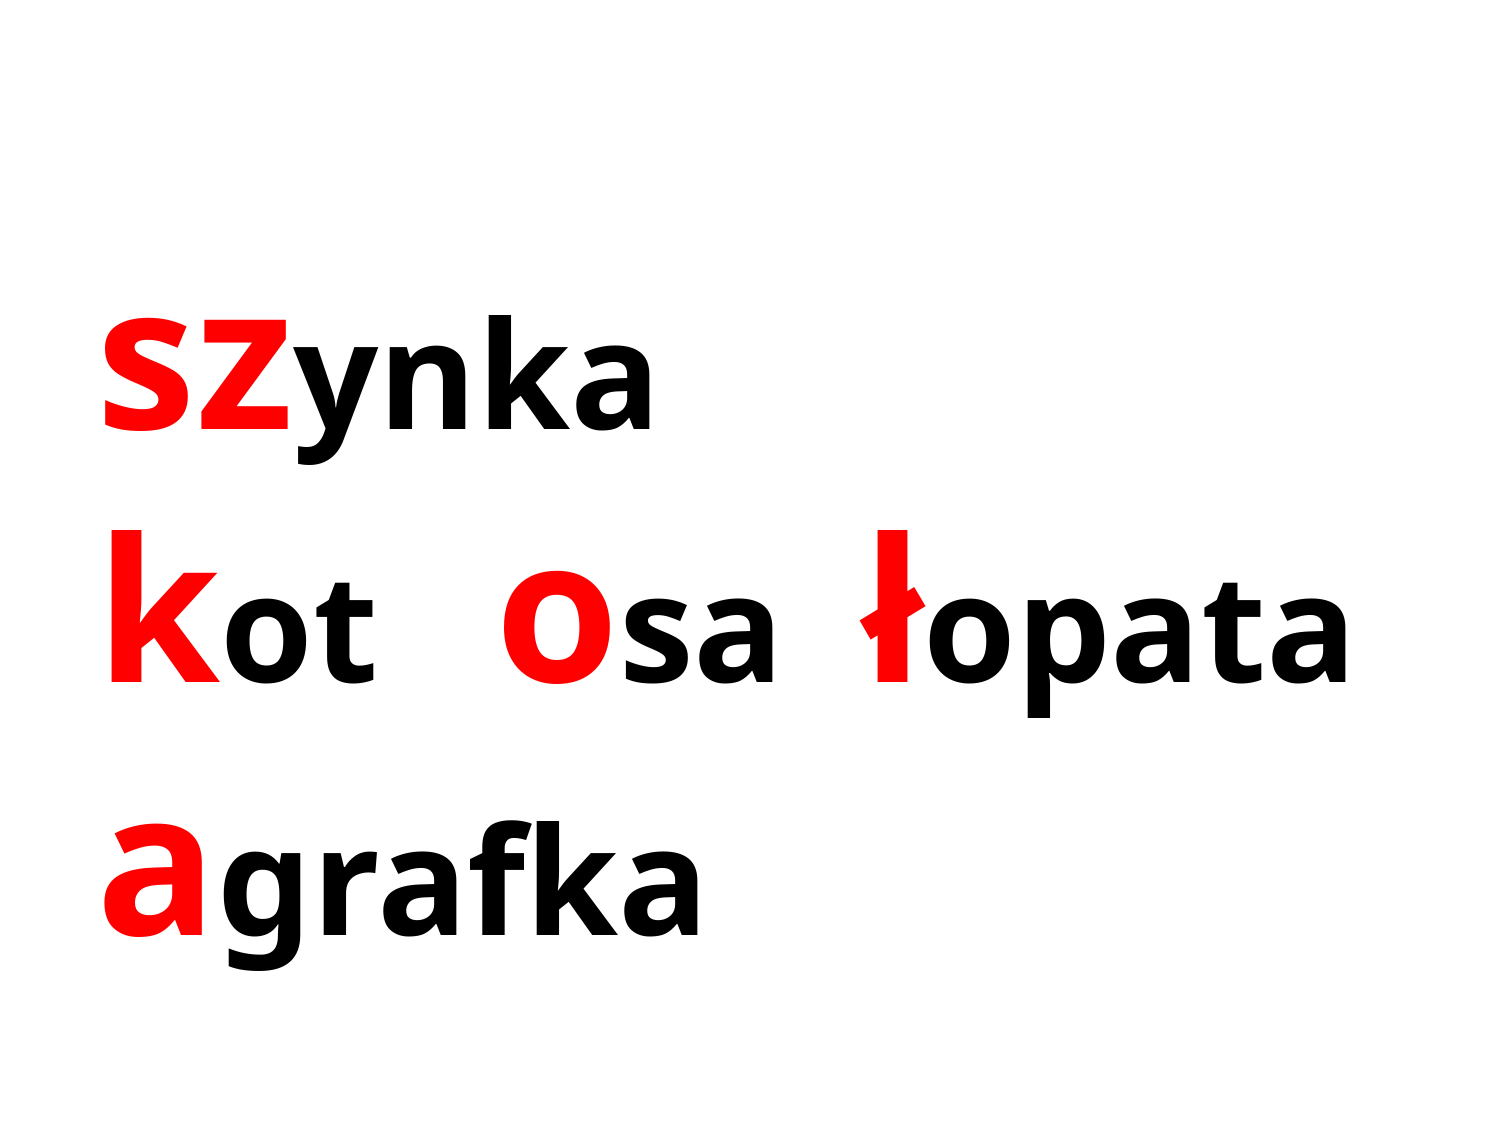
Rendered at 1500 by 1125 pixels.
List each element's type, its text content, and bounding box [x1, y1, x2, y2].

list szynka kot osa łopata agrafka [82, 222, 1418, 1046]
